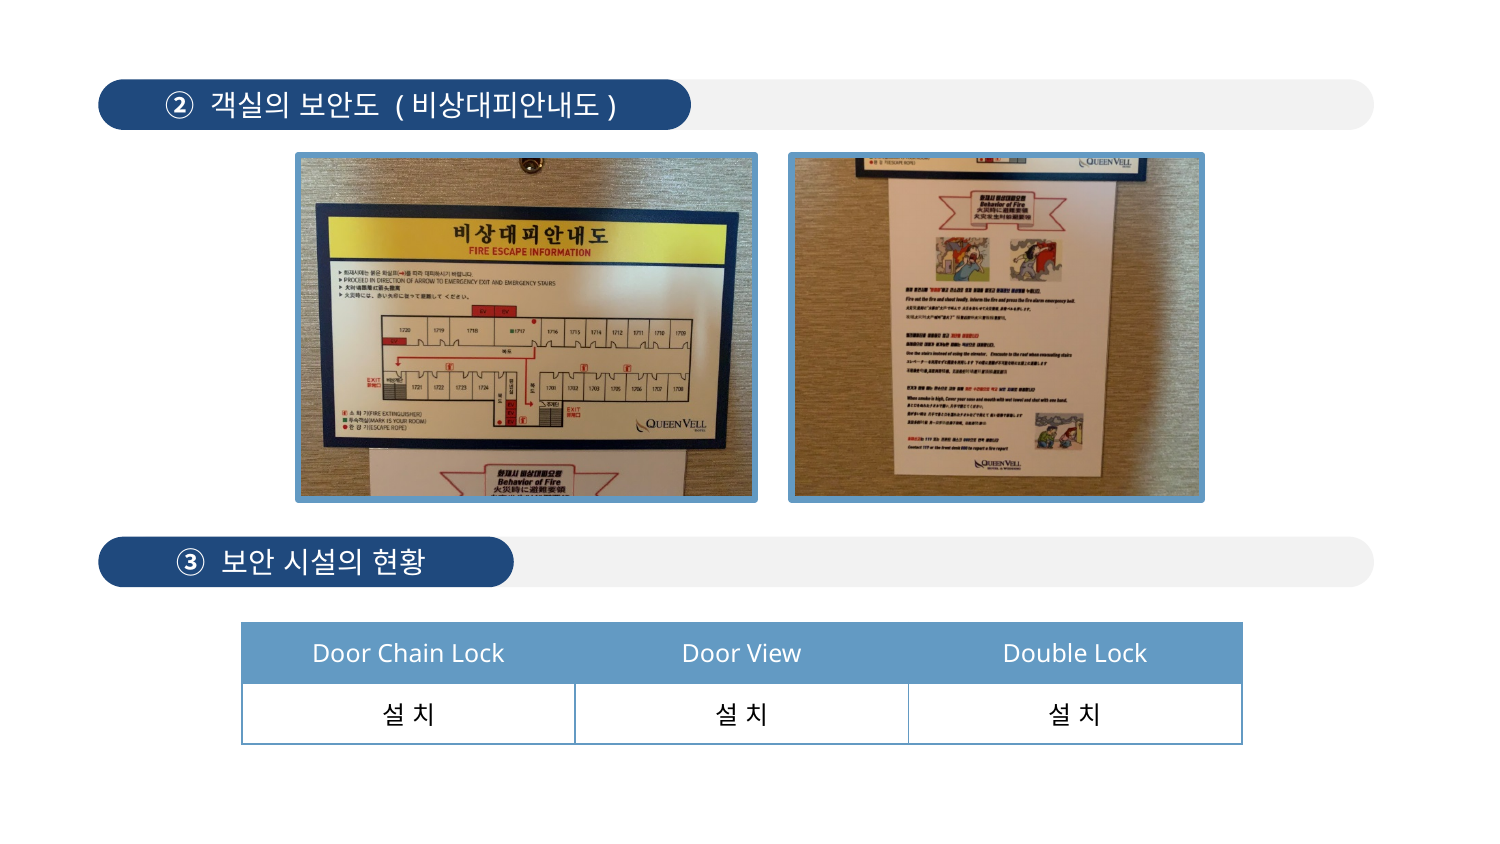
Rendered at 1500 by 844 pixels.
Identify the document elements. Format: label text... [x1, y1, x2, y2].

table_cell 설 치 [576, 684, 908, 743]
table_header Double Lock [909, 624, 1241, 683]
text_box [667, 77, 1377, 133]
text_box [493, 534, 1377, 590]
table_cell 설 치 [909, 684, 1241, 743]
table_cell 설 치 [243, 684, 574, 743]
table_header Door View [576, 624, 908, 683]
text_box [300, 158, 1200, 497]
table_header Door Chain Lock [243, 624, 574, 683]
text_box ② 객실의 보안도 (비상대피안내도) [96, 77, 694, 133]
text_box ③ 보안 시설의 현황 [96, 534, 516, 590]
